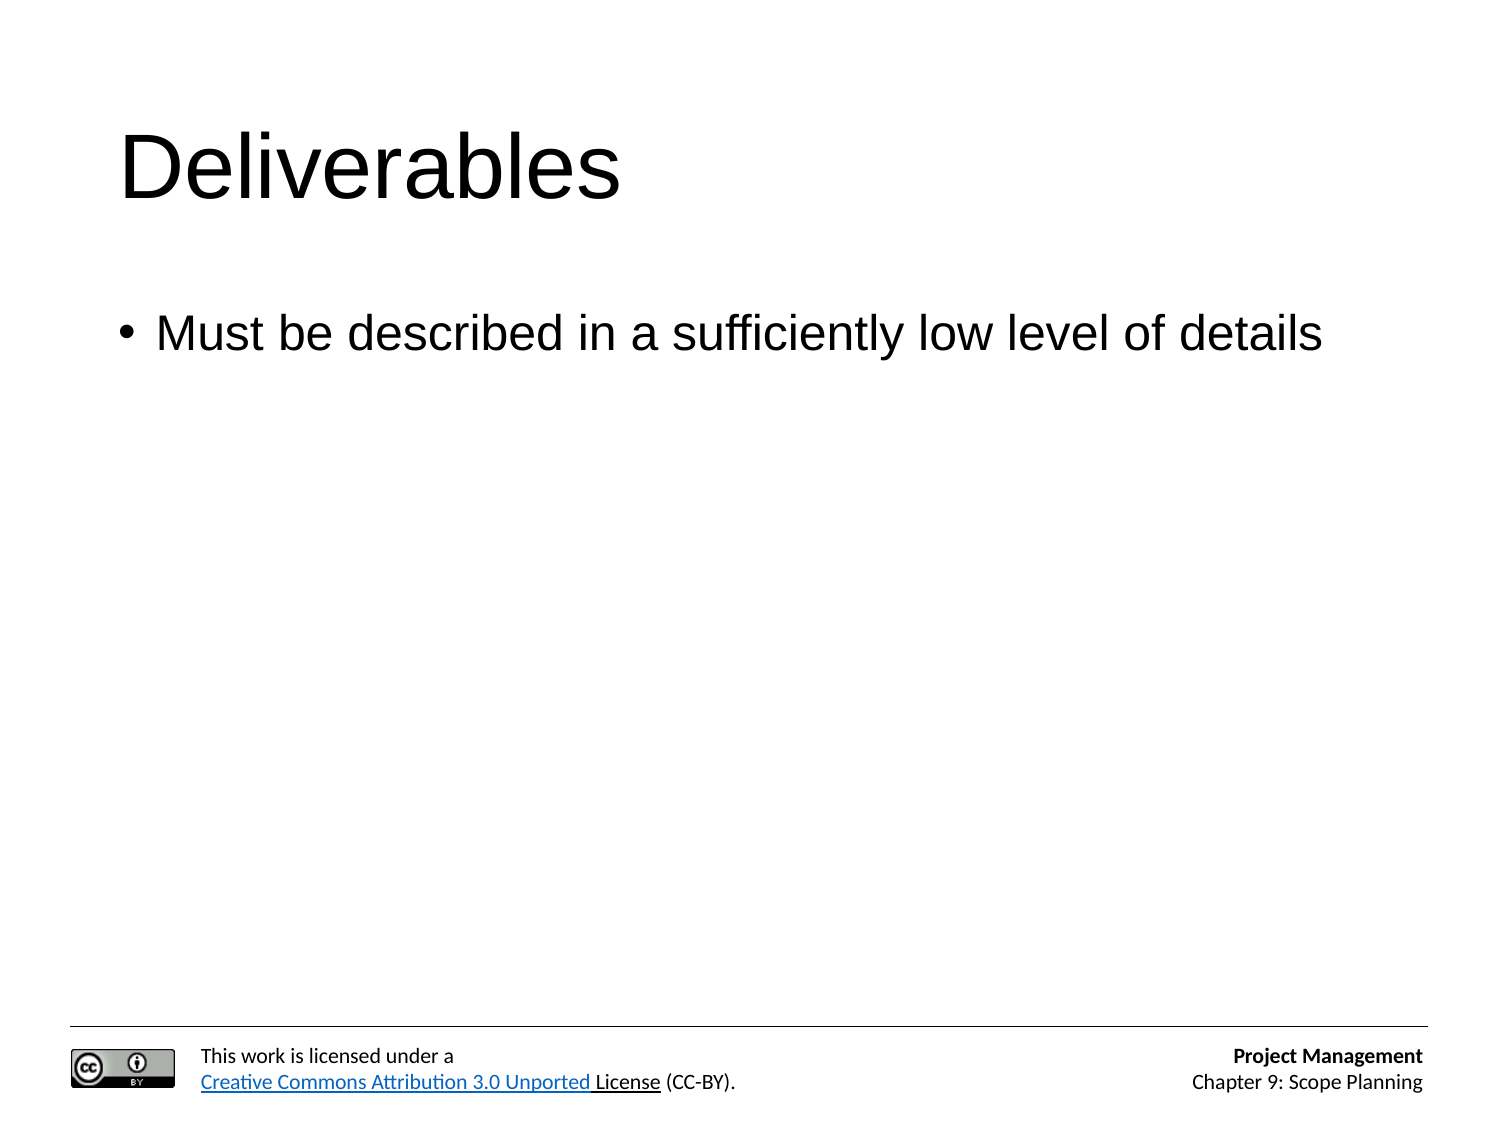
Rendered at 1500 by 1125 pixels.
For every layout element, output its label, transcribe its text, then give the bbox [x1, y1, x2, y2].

picture [71, 1049, 175, 1088]
list Must be described in a sufficiently low level of details [103, 299, 1397, 1014]
title Deliverables [103, 59, 1397, 278]
